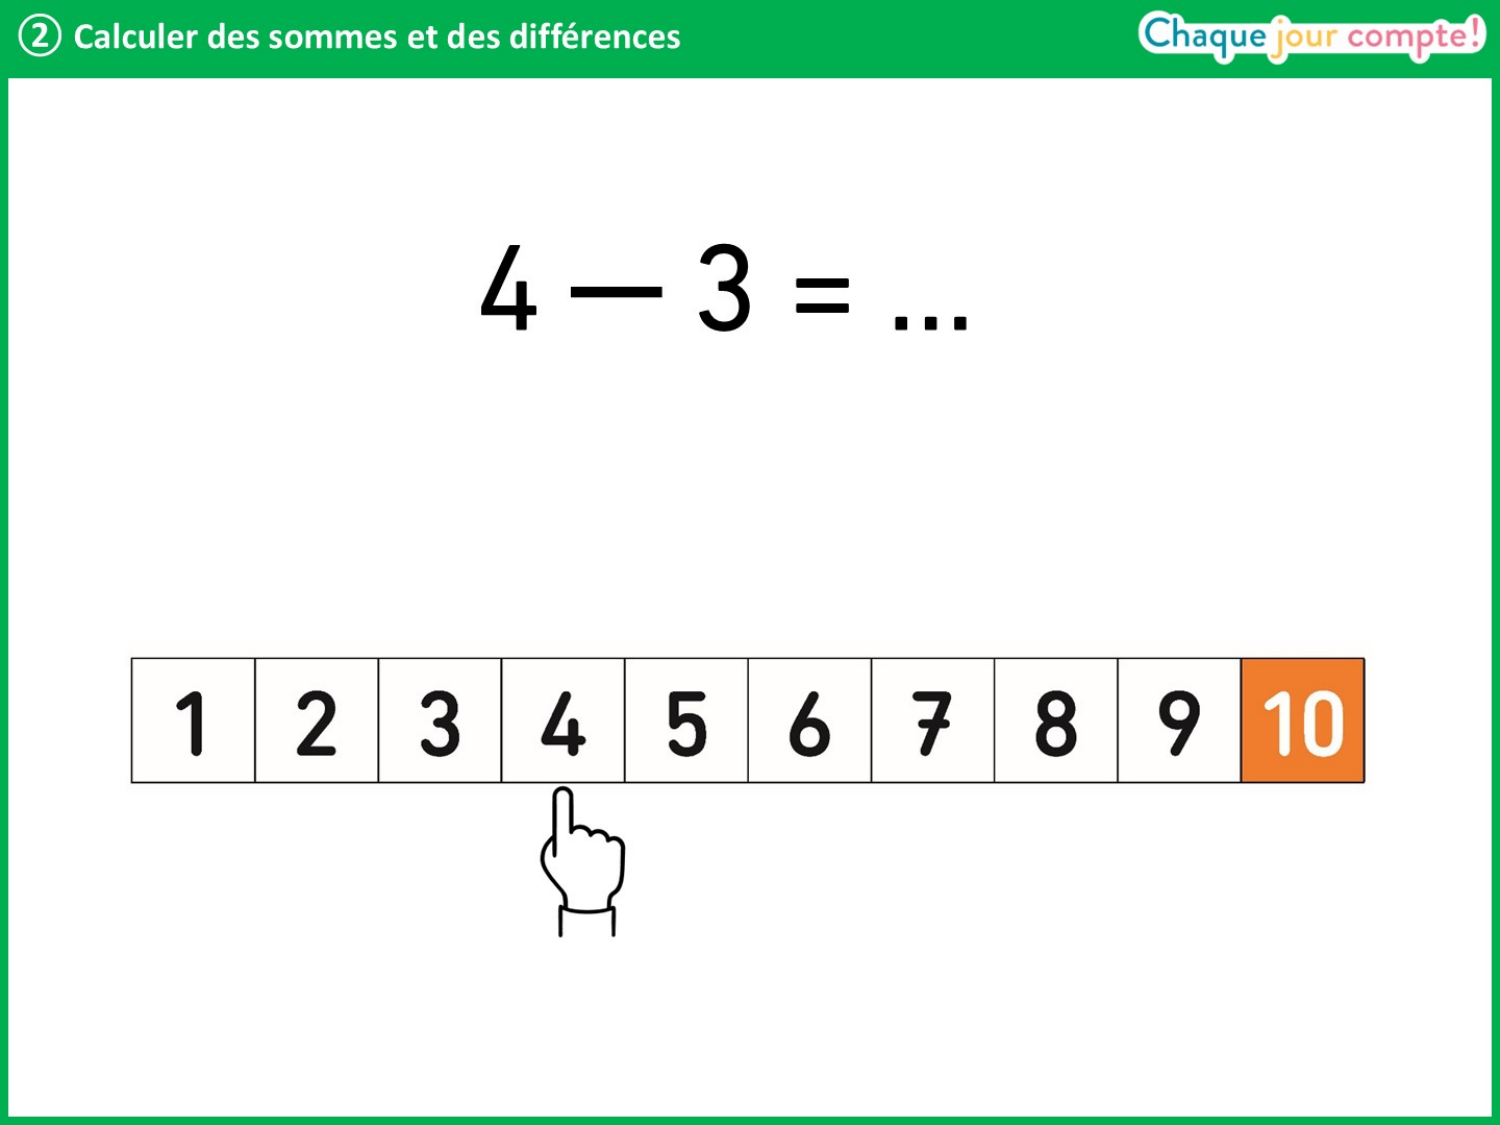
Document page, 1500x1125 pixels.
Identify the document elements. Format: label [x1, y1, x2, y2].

list [0, 0, 1500, 1125]
